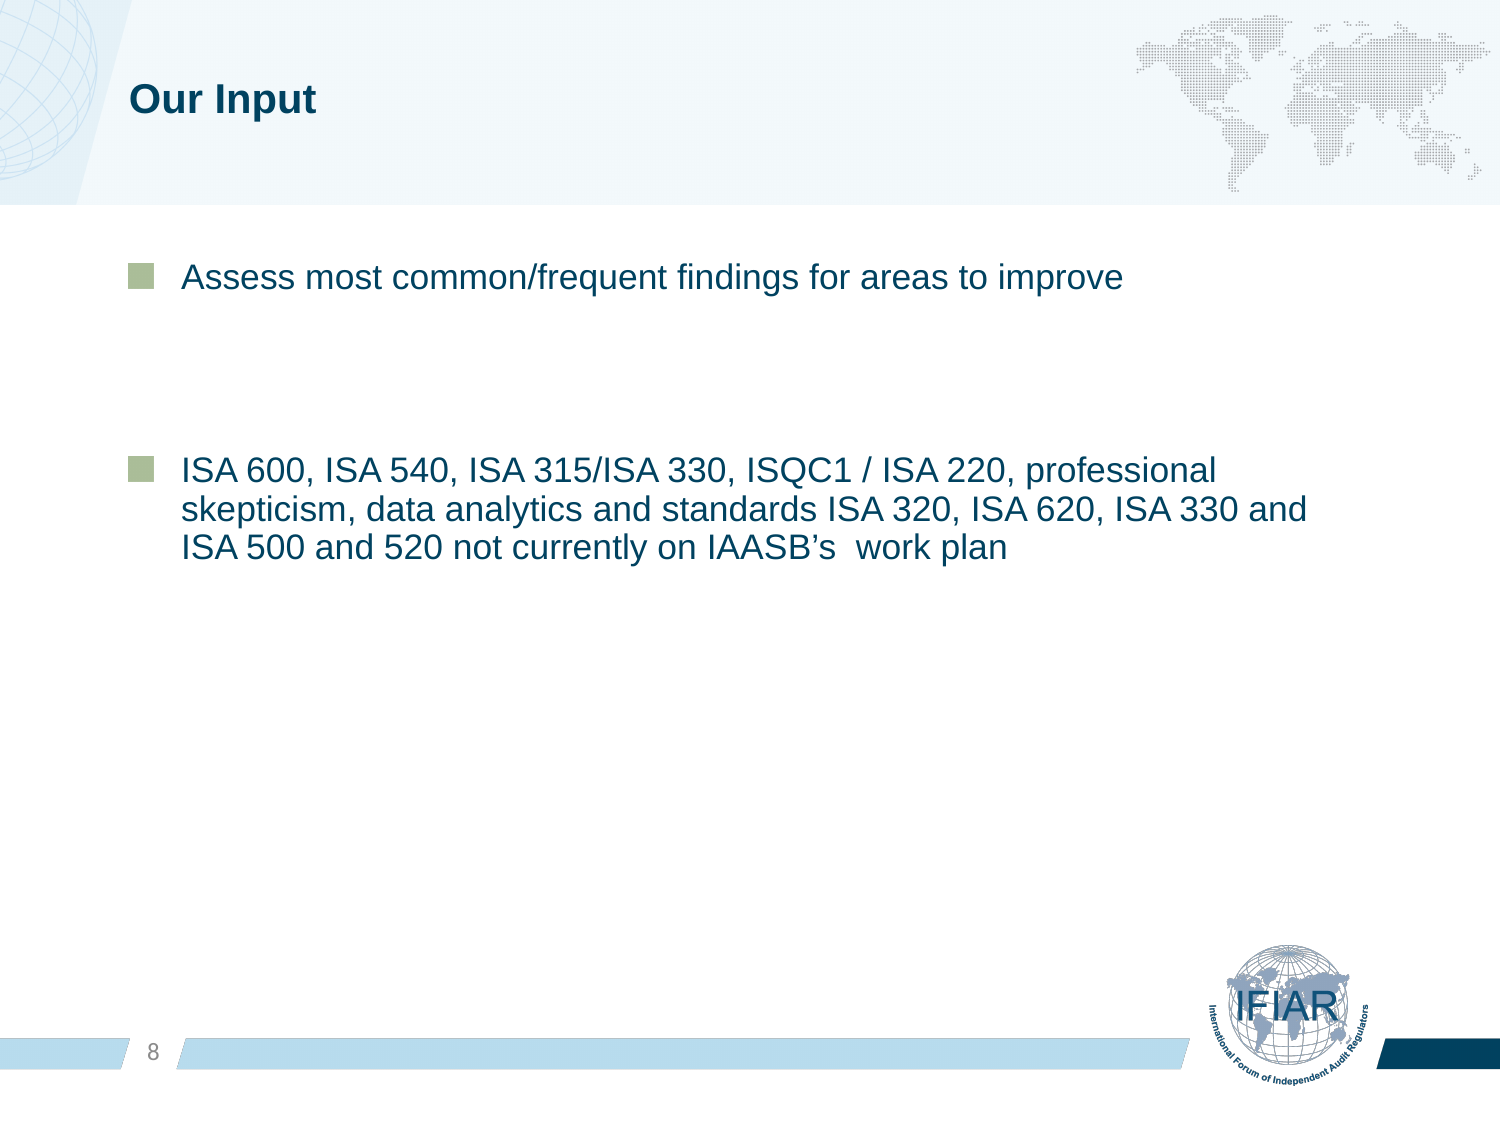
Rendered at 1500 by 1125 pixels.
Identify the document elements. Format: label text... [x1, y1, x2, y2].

title Our Input [113, 0, 1329, 203]
picture [0, 945, 1500, 1086]
picture [128, 263, 154, 289]
list Assess most common/frequent findings for areas to improve ISA 600, ISA 540, ISA 315/ISA 330, ISQC1 / ISA 220, professional skepticism, data analytics and standards ISA 320, ISA 620, ISA 330 and ISA 500 and 520 not currently on IAASB’s work plan [113, 251, 1329, 939]
picture [0, 0, 1500, 205]
picture [128, 456, 154, 482]
